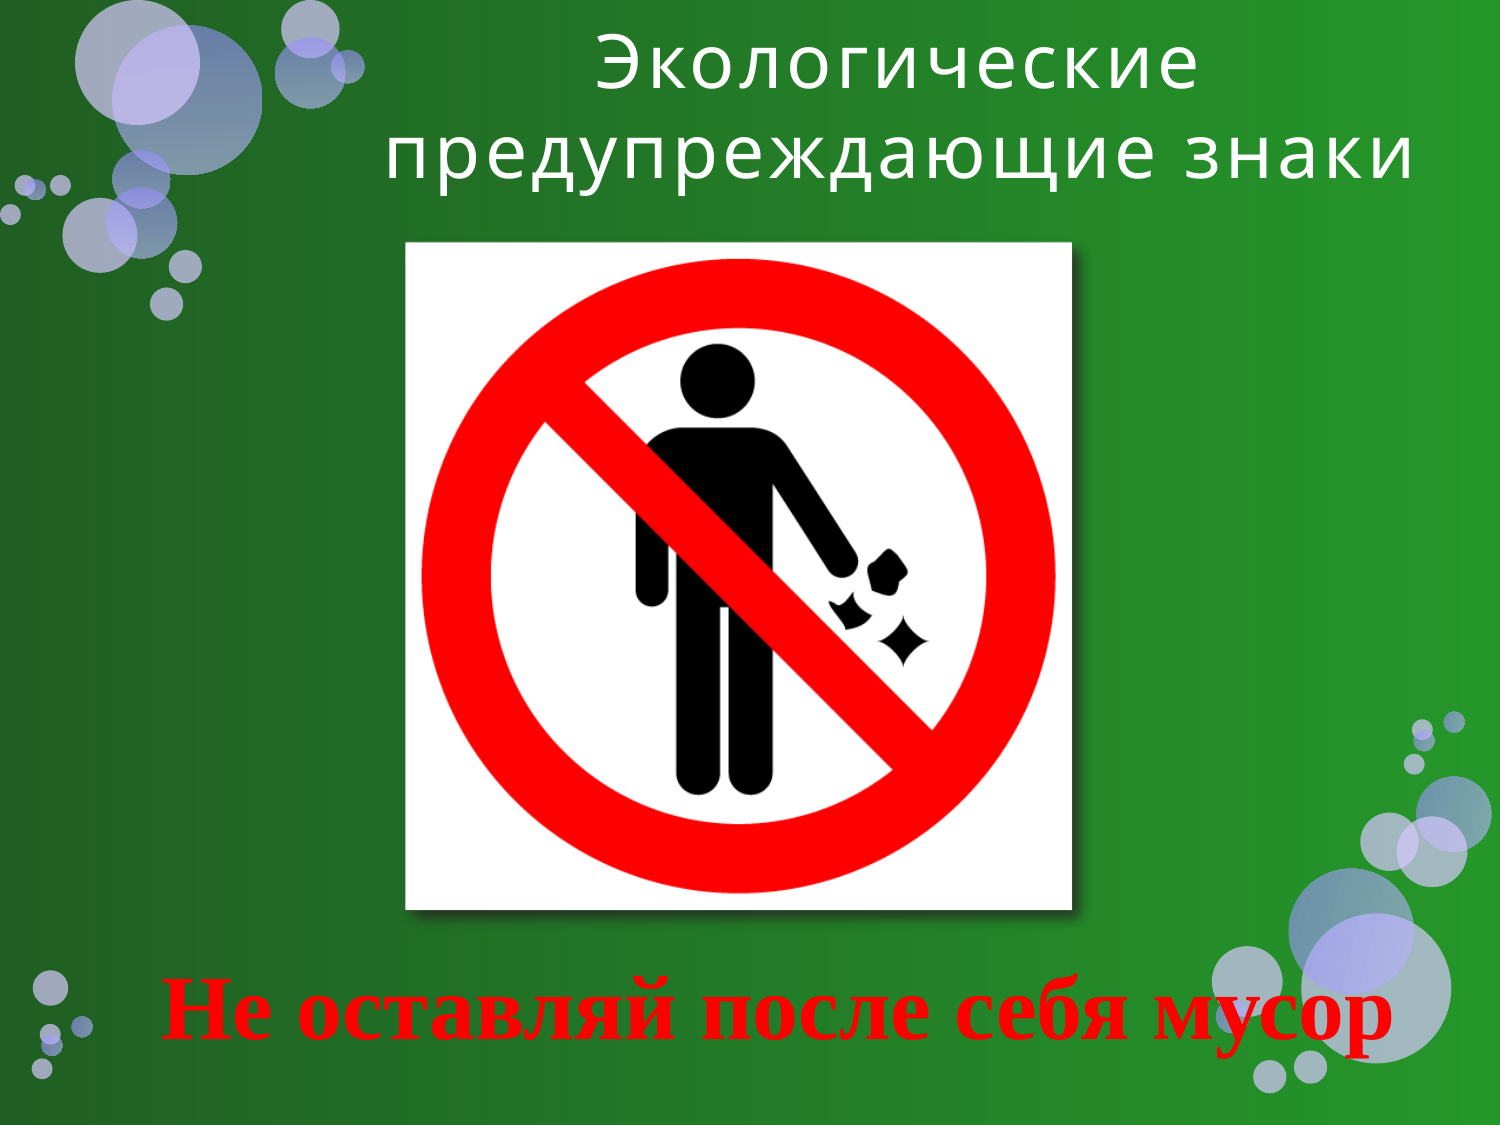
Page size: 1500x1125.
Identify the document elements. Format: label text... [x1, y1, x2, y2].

title Экологические предупреждающие знаки [301, 0, 1500, 209]
text_box Не оставляй после себя мусор [112, 940, 1447, 1066]
picture [275, 111, 1220, 1056]
